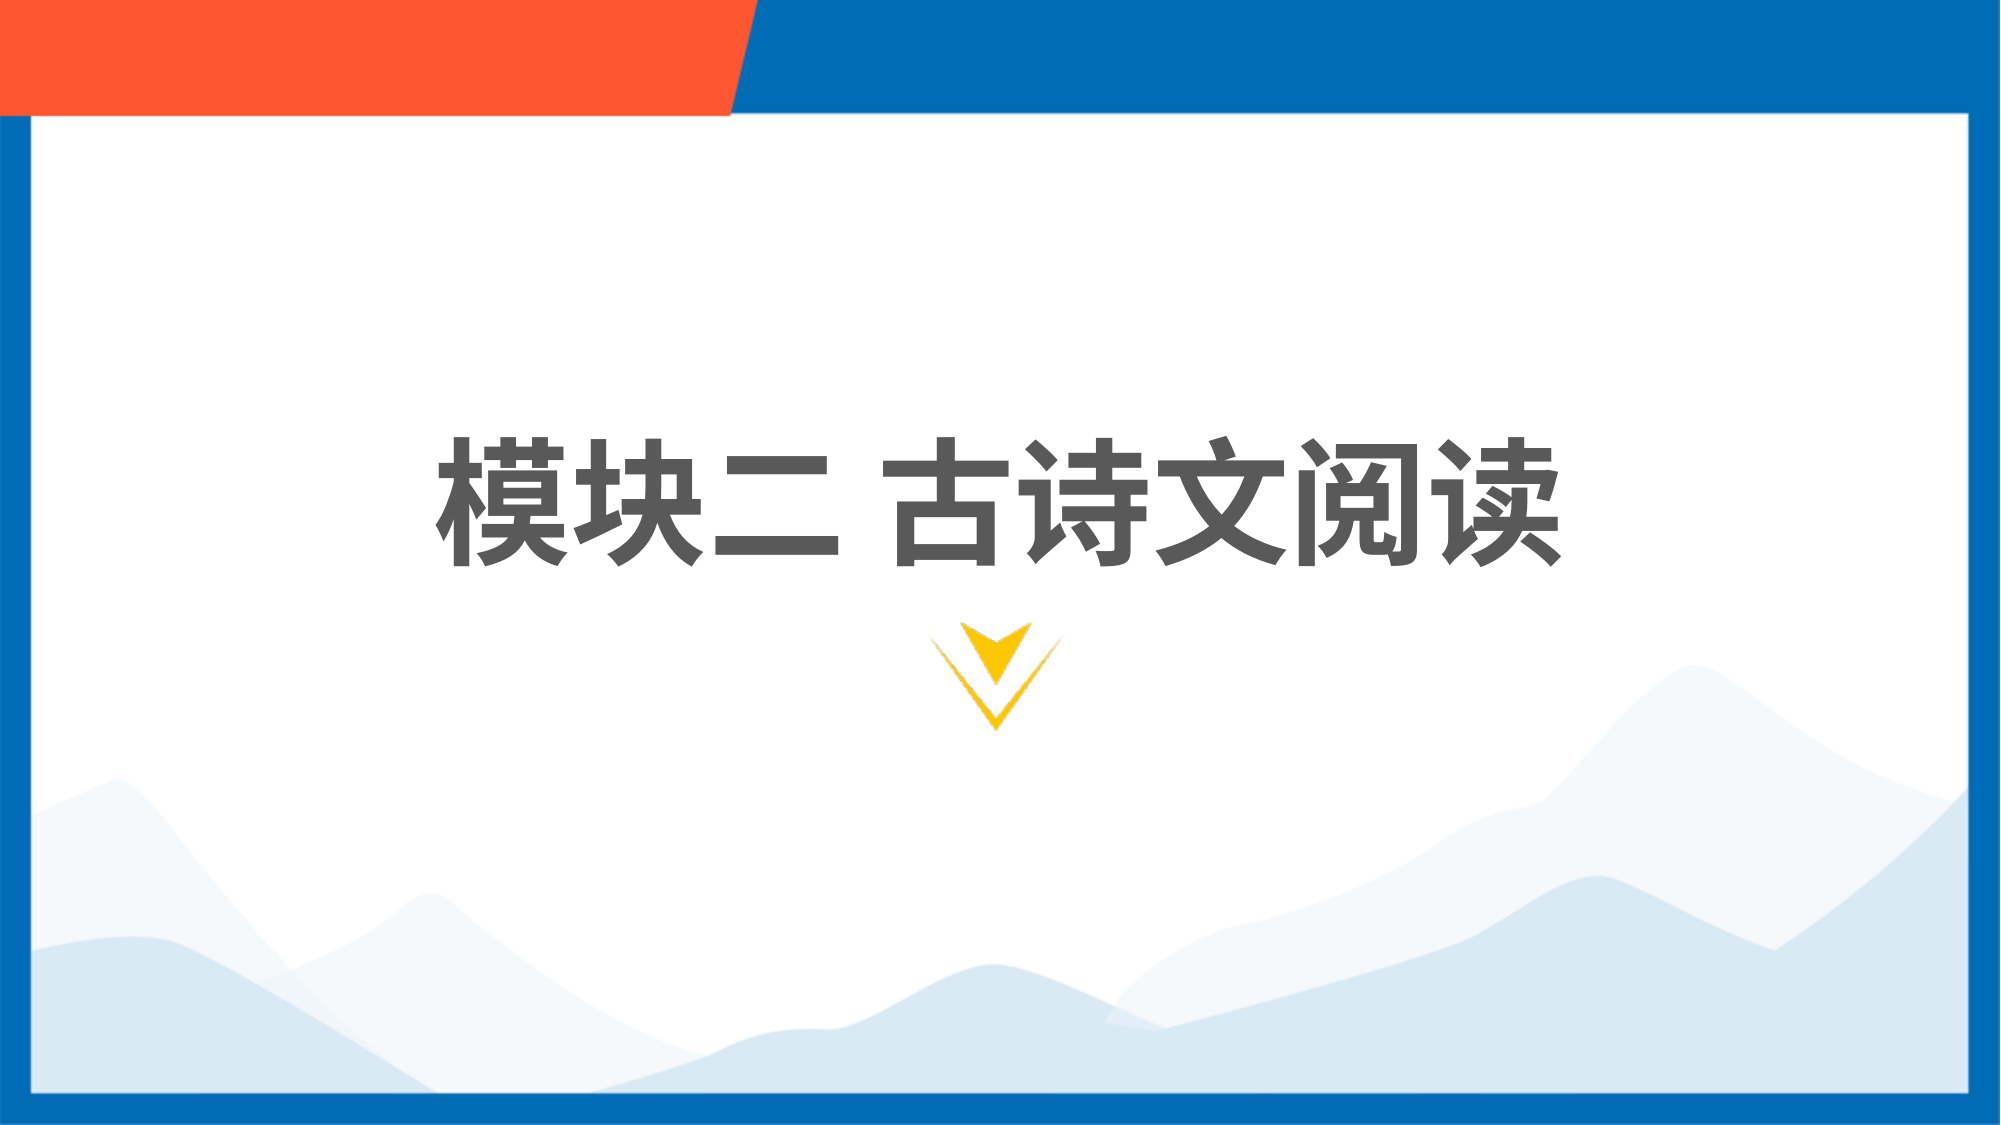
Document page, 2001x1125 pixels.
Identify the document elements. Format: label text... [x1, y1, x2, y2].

picture [0, 0, 2000, 1125]
text_box 模块二 古诗文阅读 [35, 400, 1962, 582]
